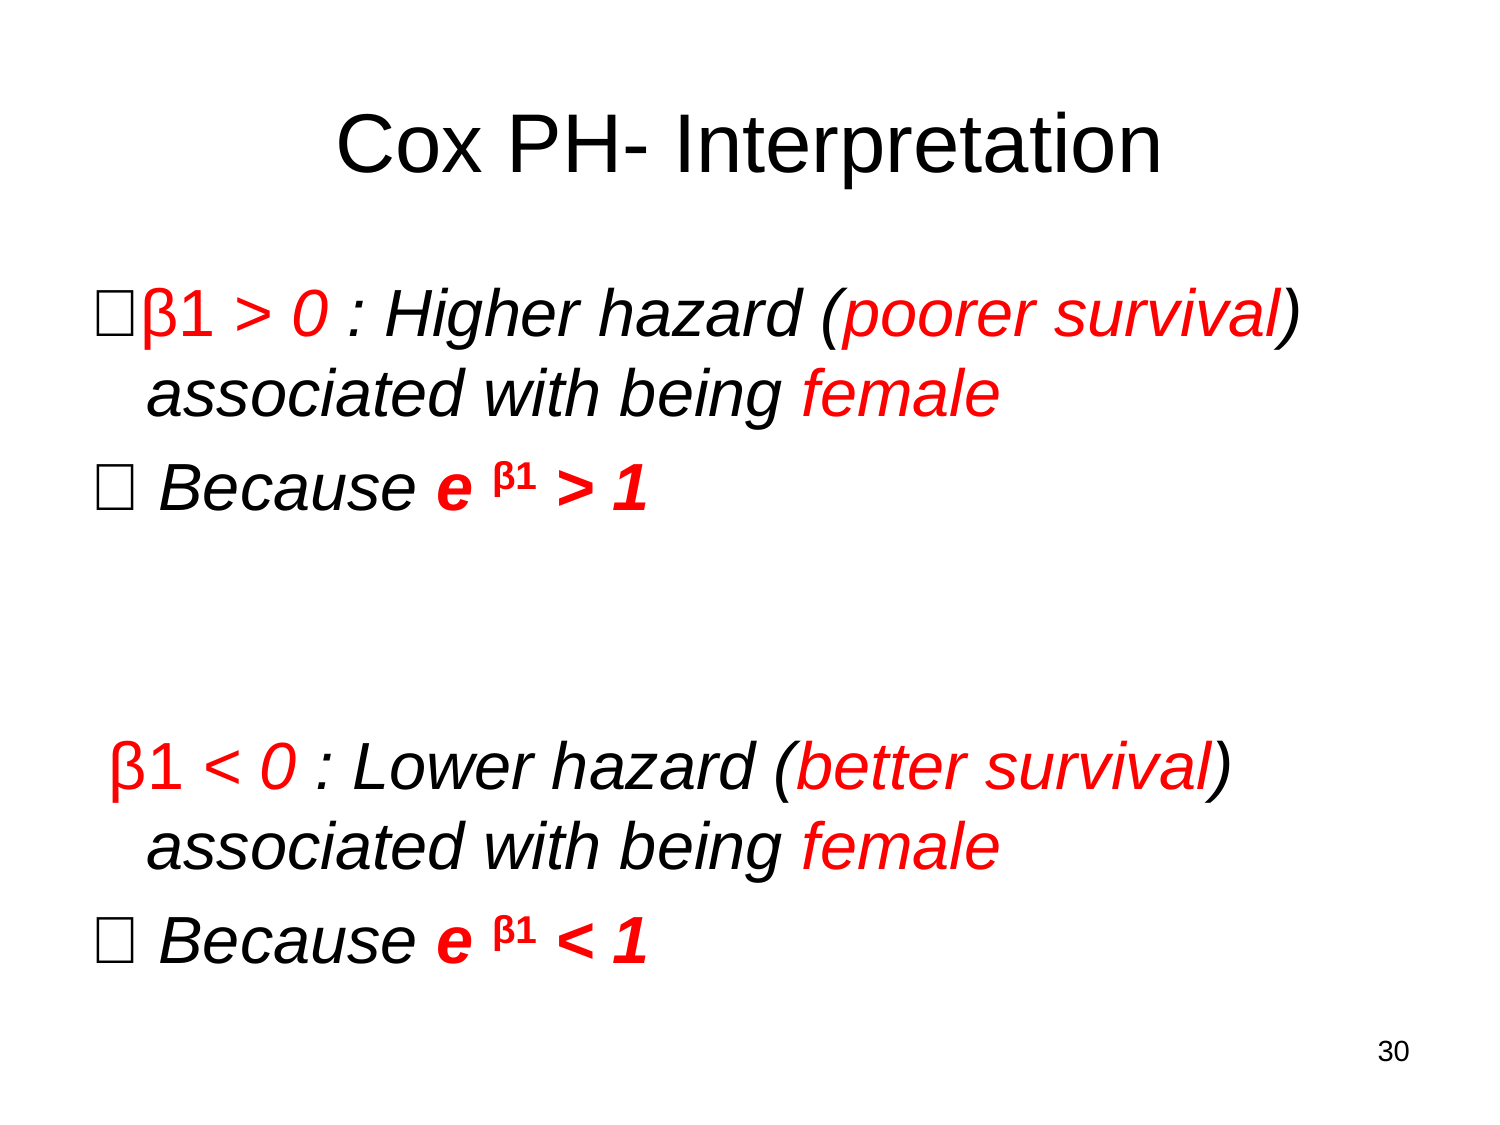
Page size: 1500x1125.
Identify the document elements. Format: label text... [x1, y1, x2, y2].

title Cox PH- Interpretation [74, 44, 1426, 233]
slide_number 30 [1074, 1024, 1426, 1103]
list 􀃋β1 > 0 : Higher hazard (poorer survival) associated with being female 􀃋 Because e β1 > 1 β1 < 0 : Lower hazard (better survival) associated with being female 􀃋 Because e β1 < 1 [74, 262, 1426, 1006]
